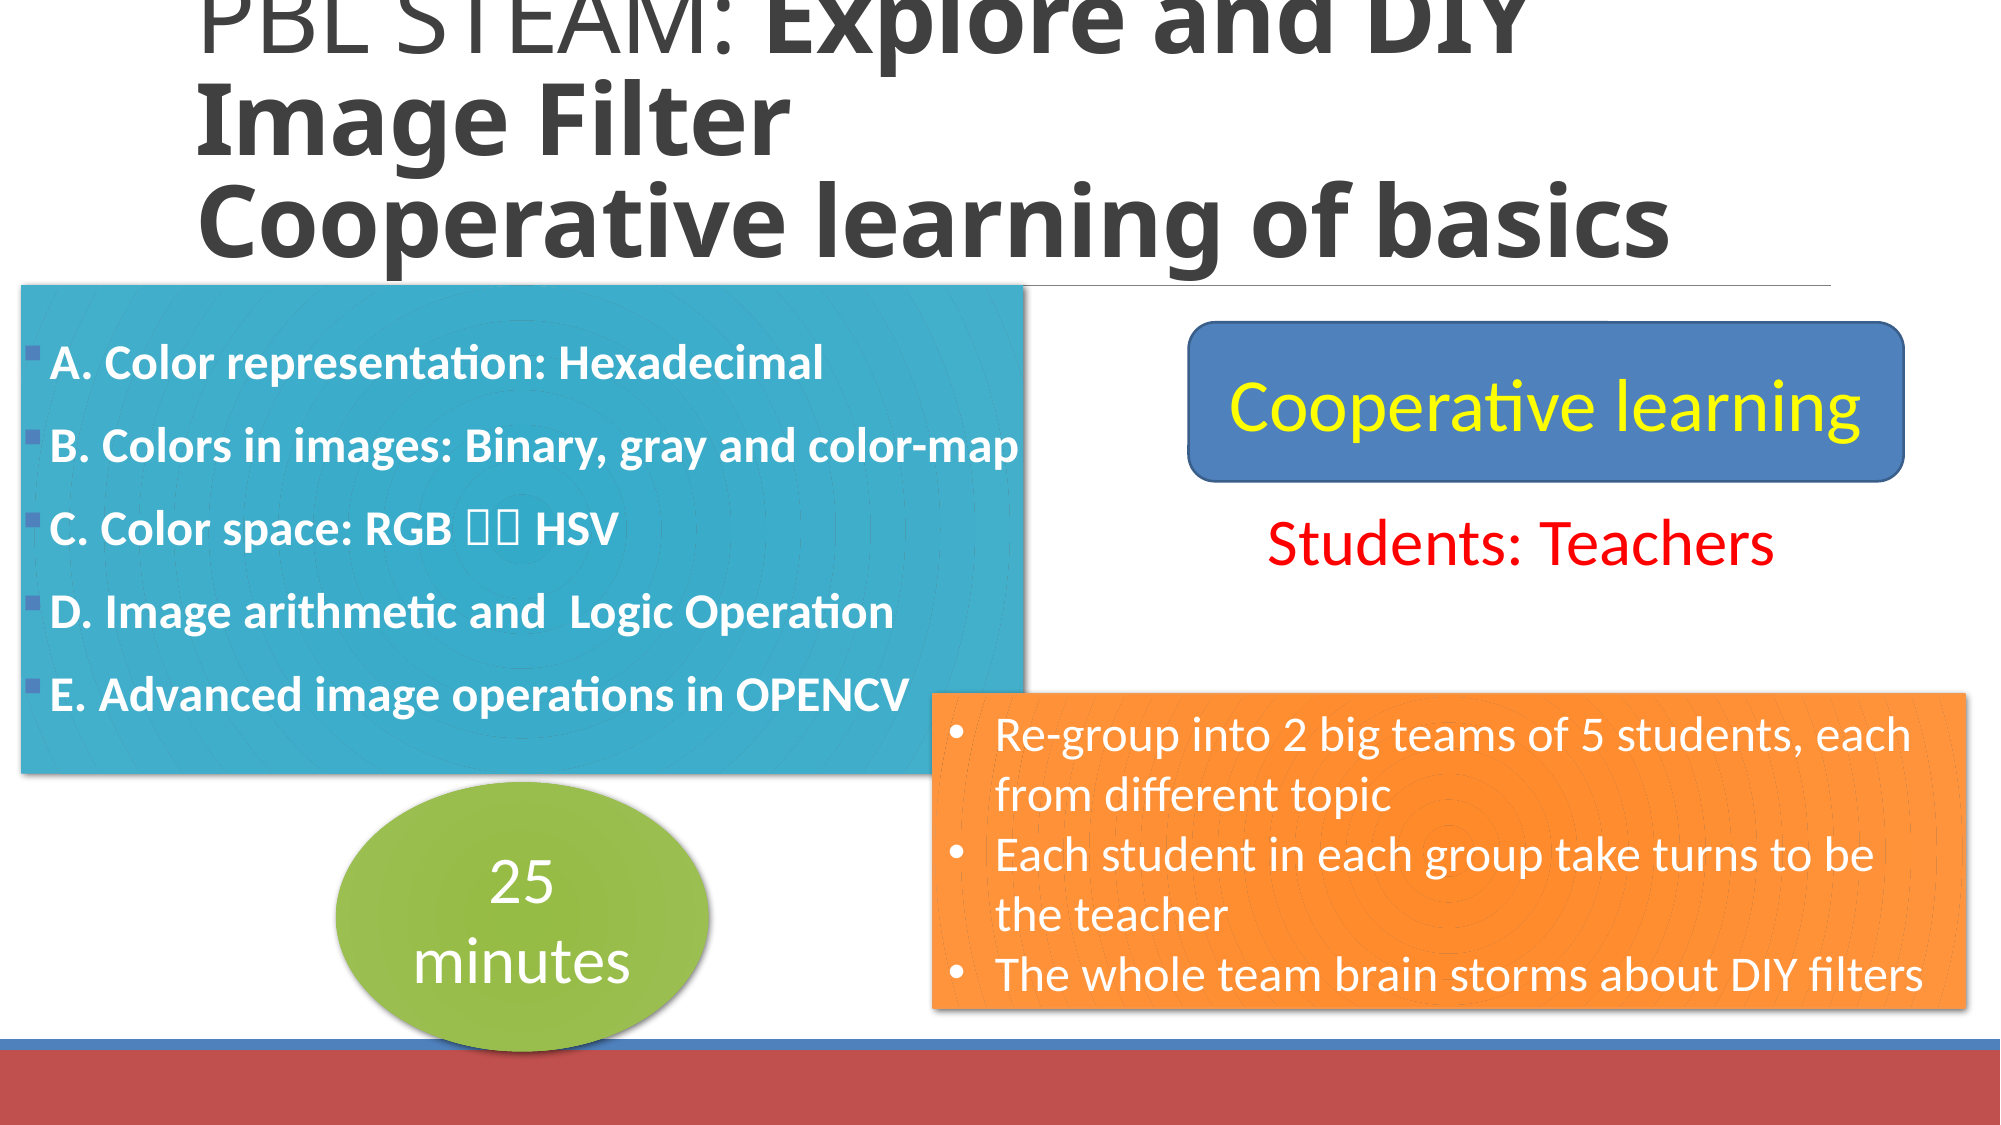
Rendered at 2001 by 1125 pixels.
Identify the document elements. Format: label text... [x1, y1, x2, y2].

text_box Students: Teachers [1253, 491, 1792, 587]
text_box A. Color representation: Hexadecimal B. Colors in images: Binary, gray and color-map C. Color space: RGB  HSV D. Image arithmetic and Logic Operation E. Advanced image operations in OPENCV [21, 285, 1024, 774]
text_box Cooperative learning [1187, 320, 1905, 483]
text_box 25 minutes [335, 782, 709, 1052]
title PBL STEAM: Explore and DIY Image Filter Cooperative learning of basics [180, 47, 1830, 285]
text_box Re-group into 2 big teams of 5 students, each from different topic Each student in each group take turns to be the teacher The whole team brain storms about DIY filters [932, 693, 1966, 1009]
